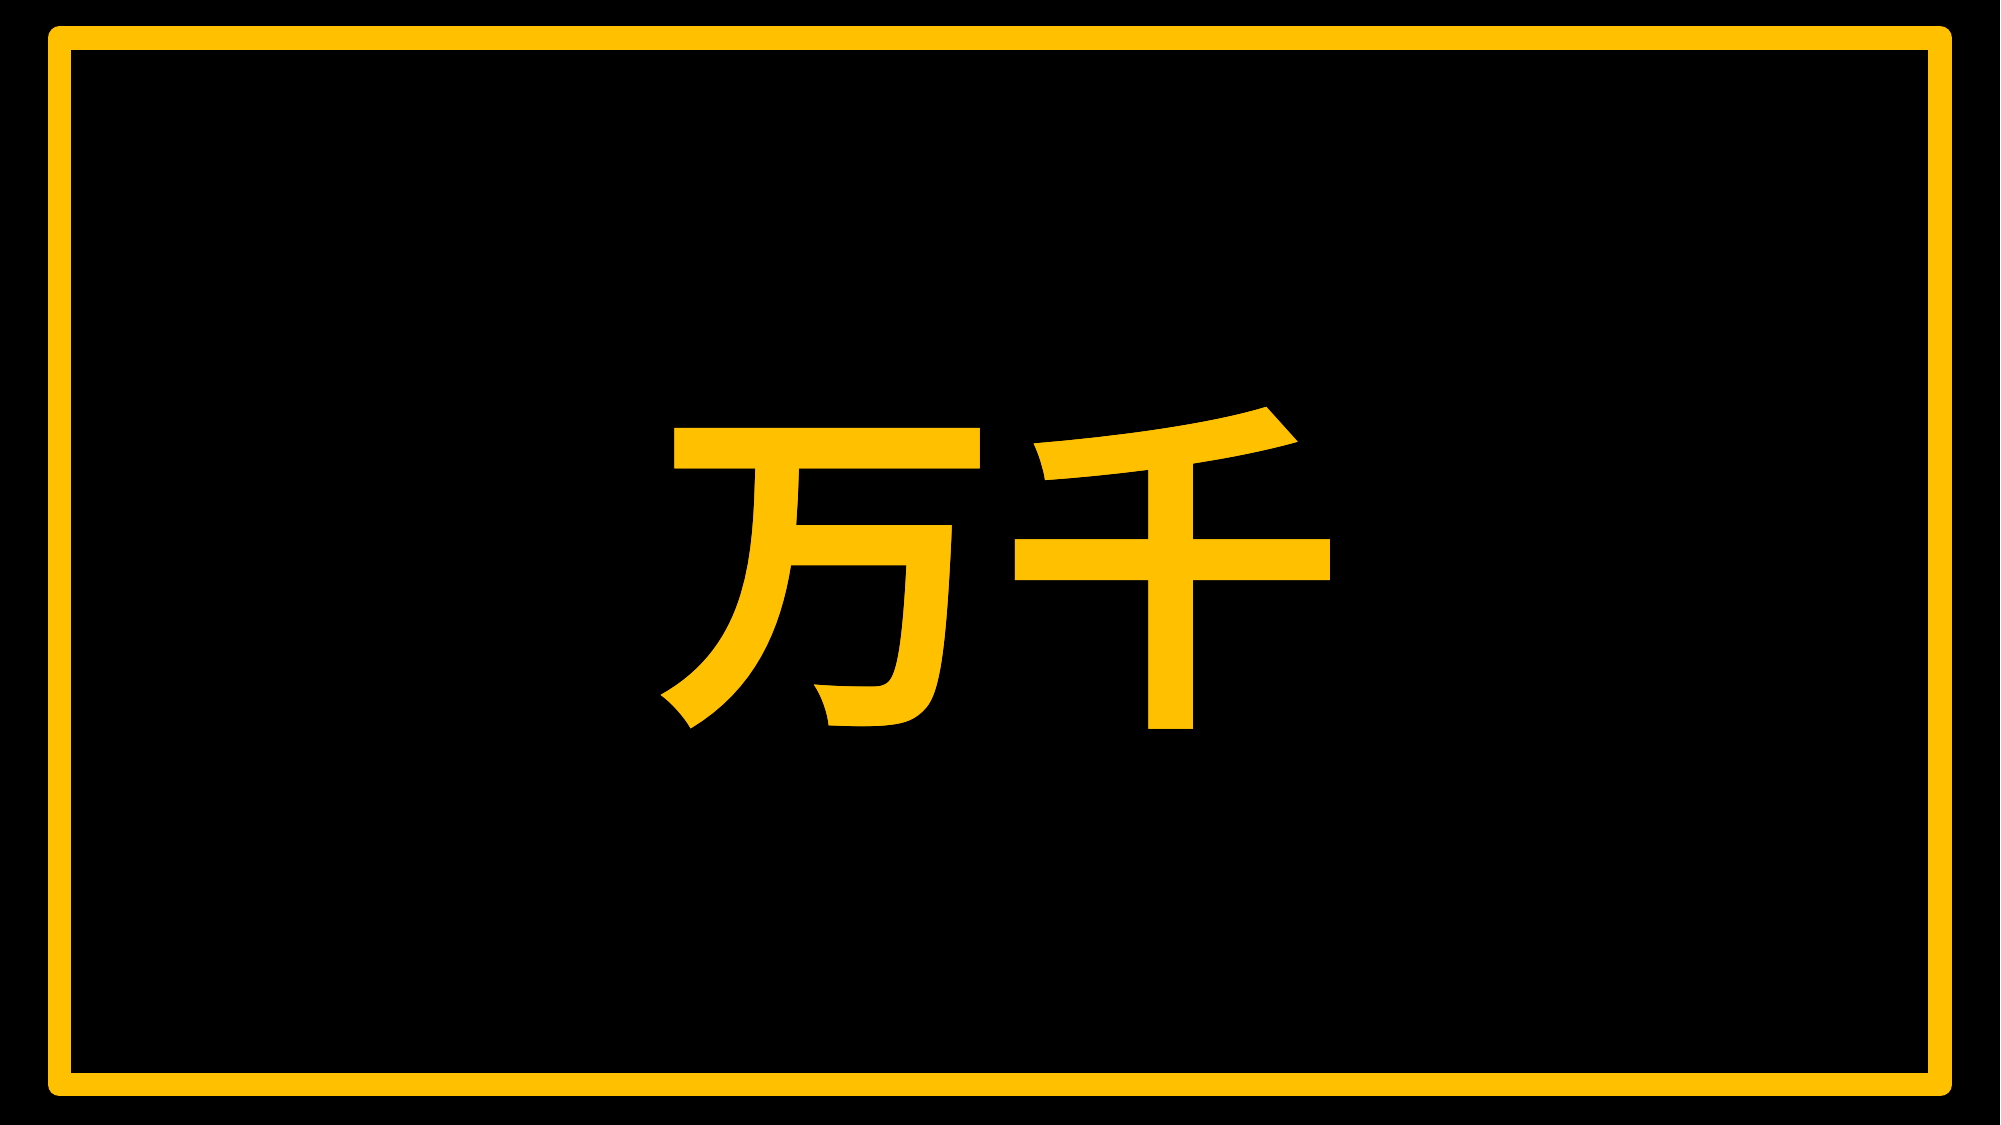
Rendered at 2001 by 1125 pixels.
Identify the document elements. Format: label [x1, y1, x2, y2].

text_box [59, 37, 1941, 1086]
